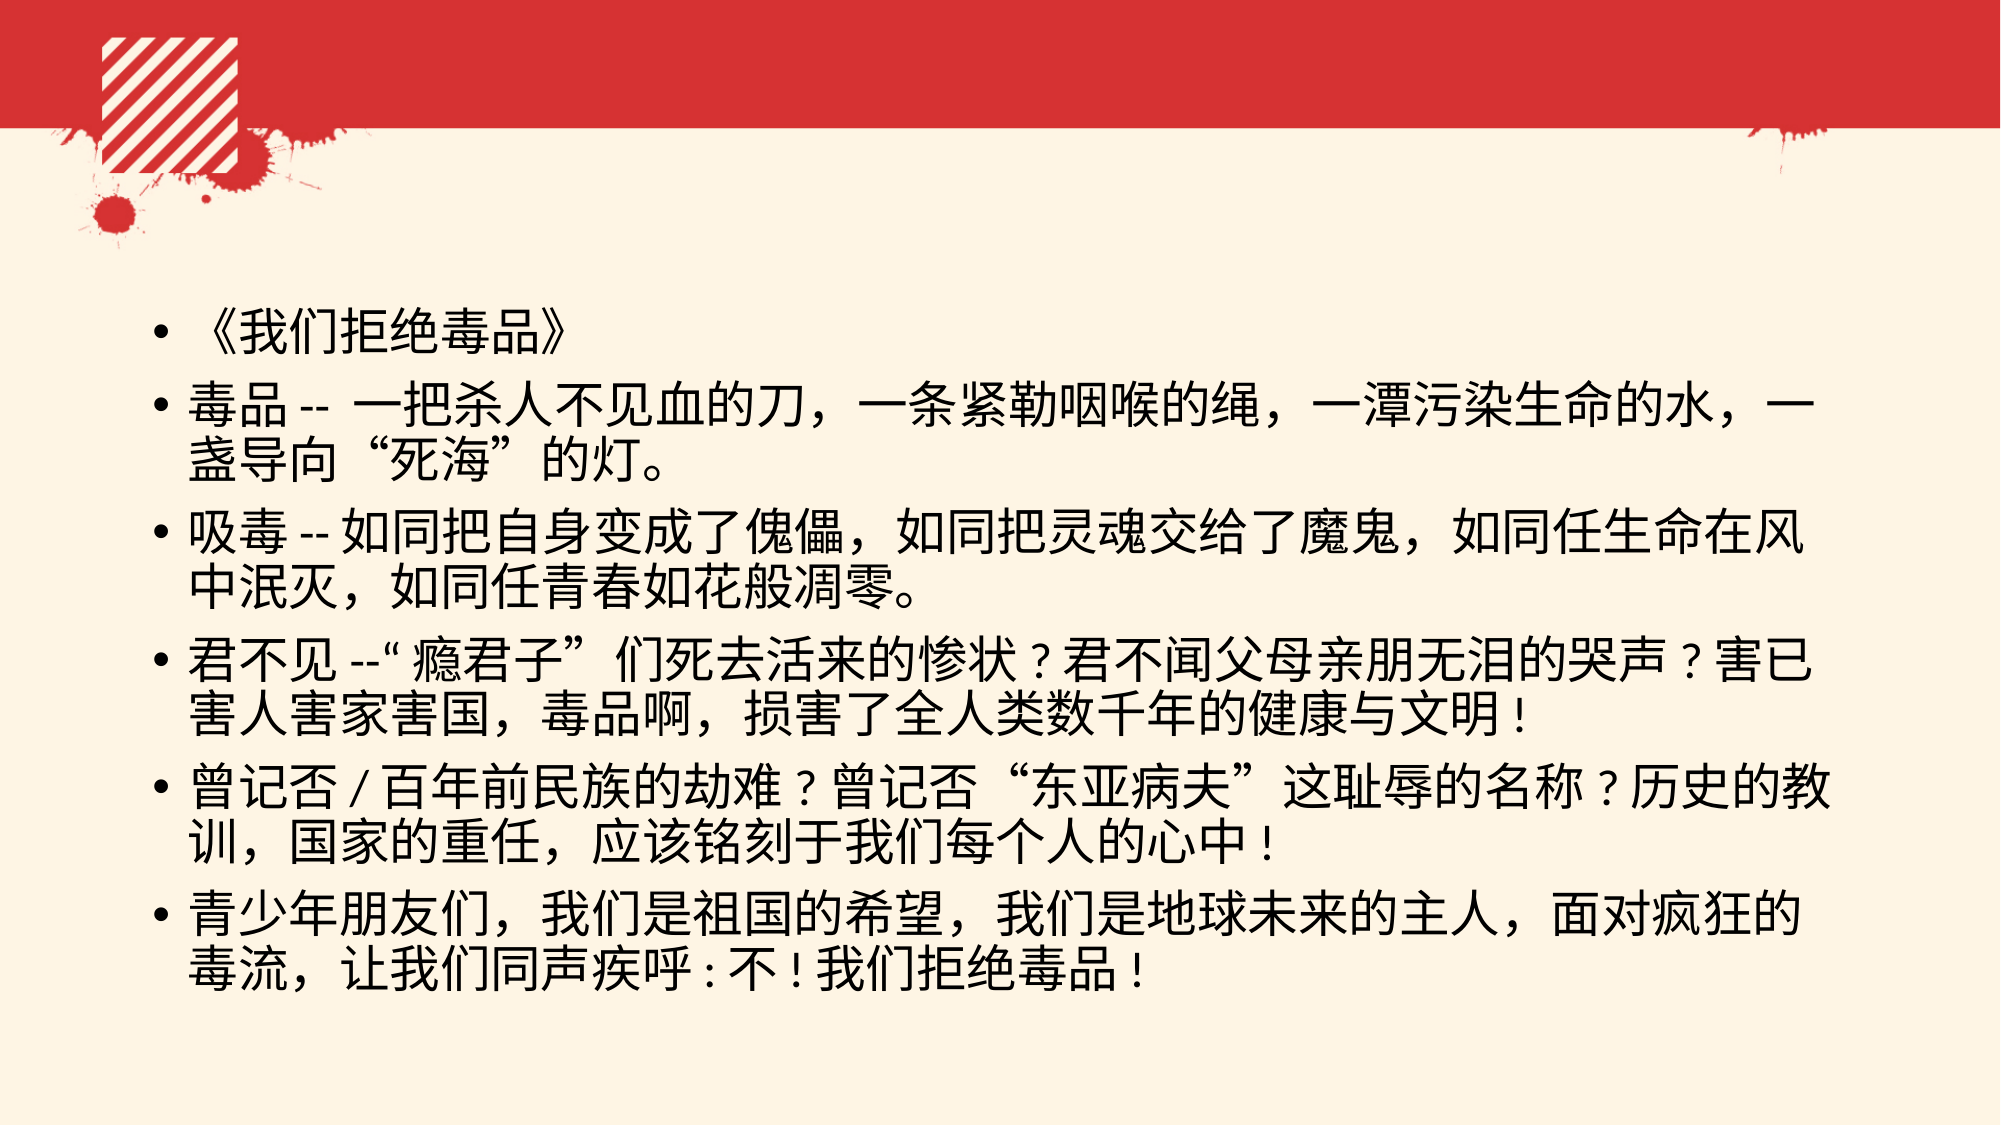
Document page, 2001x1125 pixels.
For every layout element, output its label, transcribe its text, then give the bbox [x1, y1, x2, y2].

list 《我们拒绝毒品》 毒品-- 一把杀人不见血的刀，一条紧勒咽喉的绳，一潭污染生命的水，一盏导向“死海”的灯。 吸毒--如同把自身变成了傀儡，如同把灵魂交给了魔鬼，如同任生命在风中泯灭，如同任青春如花般凋零。 君不见--“瘾君子”们死去活来的惨状?君不闻父母亲朋无泪的哭声?害已害人害家害国，毒品啊，损害了全人类数千年的健康与文明! 曾记否/百年前民族的劫难?曾记否“东亚病夫”这耻辱的名称?历史的教训，国家的重任，应该铭刻于我们每个人的心中! 青少年朋友们，我们是祖国的希望，我们是地球未来的主人，面对疯狂的毒流，让我们同声疾呼:不!我们拒绝毒品! [137, 299, 1863, 1014]
picture [0, 0, 2001, 1125]
